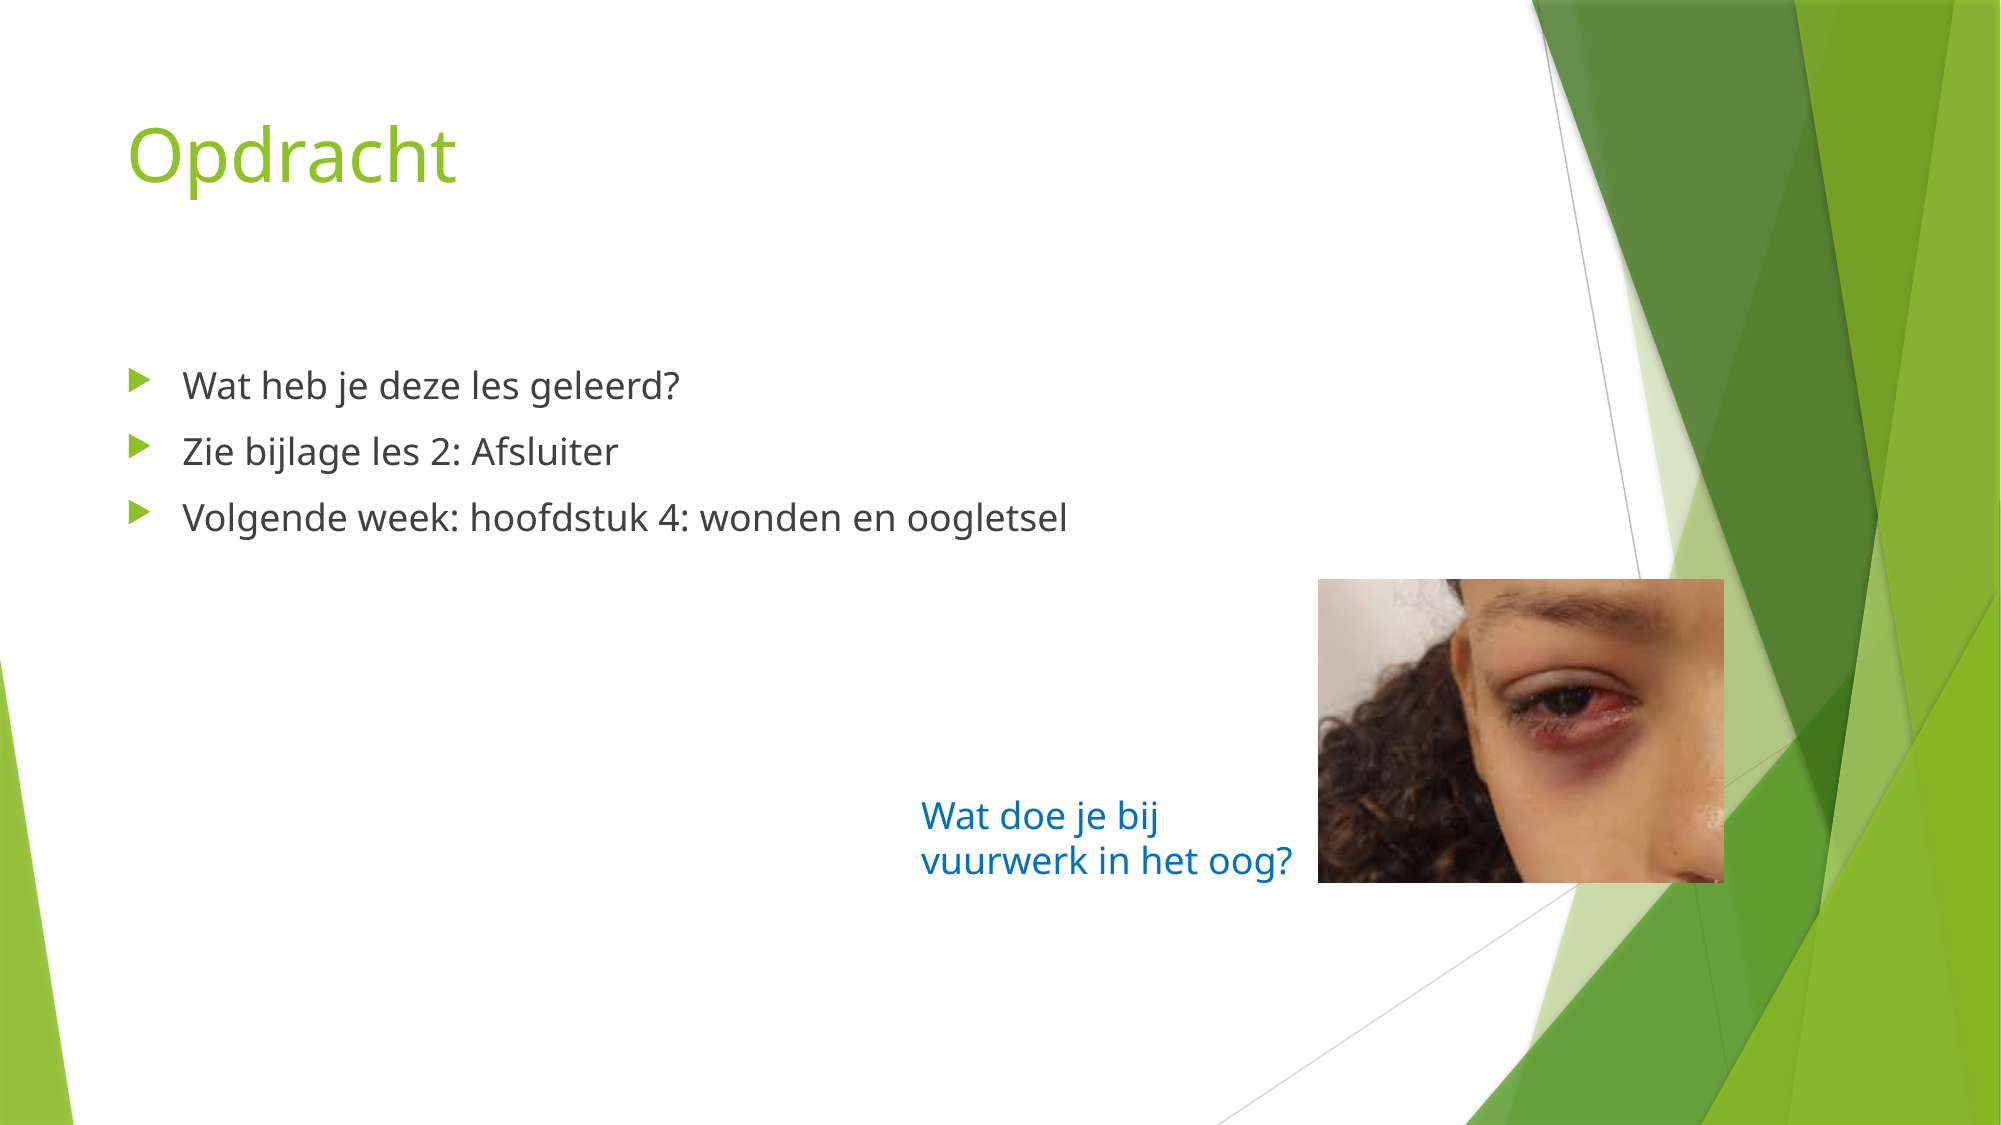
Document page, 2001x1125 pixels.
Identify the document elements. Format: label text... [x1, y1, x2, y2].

title Opdracht [111, 99, 1522, 317]
picture [1318, 579, 1725, 884]
text_box Wat doe je bij vuurwerk in het oog? [906, 784, 1311, 890]
list Wat heb je deze les geleerd? Zie bijlage les 2: Afsluiter Volgende week: hoofdstuk 4: wonden en oogletsel [111, 354, 1522, 992]
